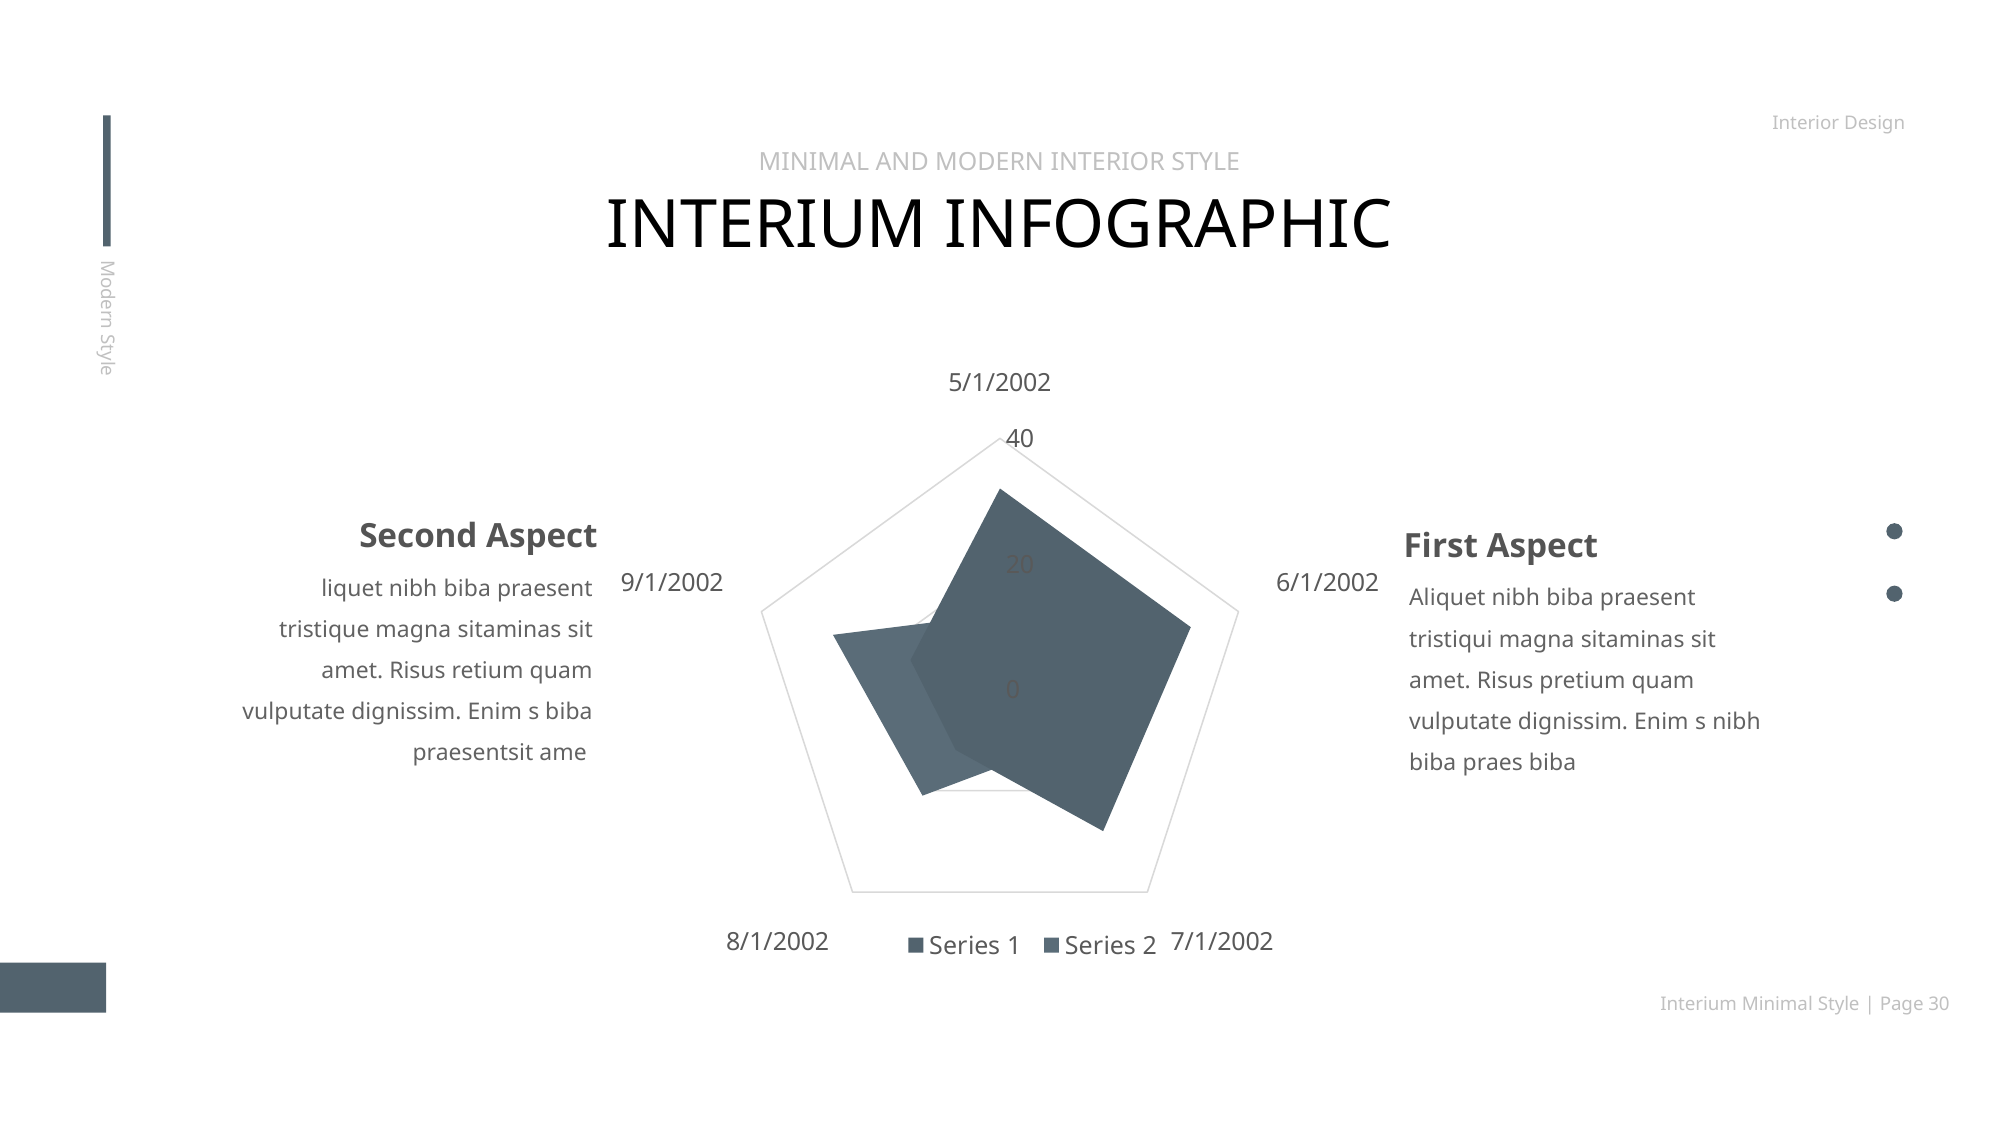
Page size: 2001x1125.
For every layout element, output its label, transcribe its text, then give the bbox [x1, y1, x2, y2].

text_box INTERIUM INFOGRAPHIC [397, 173, 1603, 268]
text_box Second Aspect [344, 507, 491, 562]
text_box MINIMAL AND MODERN INTERIOR STYLE [744, 138, 1256, 184]
text_box Aliquet nibh biba praesent tristiqui magna sitaminas sit amet. Risus pretium quam vulputate dignissim. Enim s nibh biba praes biba [1509, 561, 1793, 783]
text_box [1885, 522, 1904, 541]
text_box Modern Style [89, 245, 128, 392]
chart [491, 293, 1509, 973]
text_box [0, 962, 107, 1014]
text_box First Aspect [1509, 516, 1614, 572]
text_box [1885, 584, 1904, 603]
text_box [102, 114, 112, 245]
text_box Interior Design [1757, 102, 1920, 141]
text_box liquet nibh biba praesent tristique magna sitaminas sit amet. Risus retium quam vulputate dignissim. Enim s biba praesentsit ame [217, 552, 491, 773]
text_box Interium Minimal Style | Page 30 [1575, 984, 1965, 1025]
